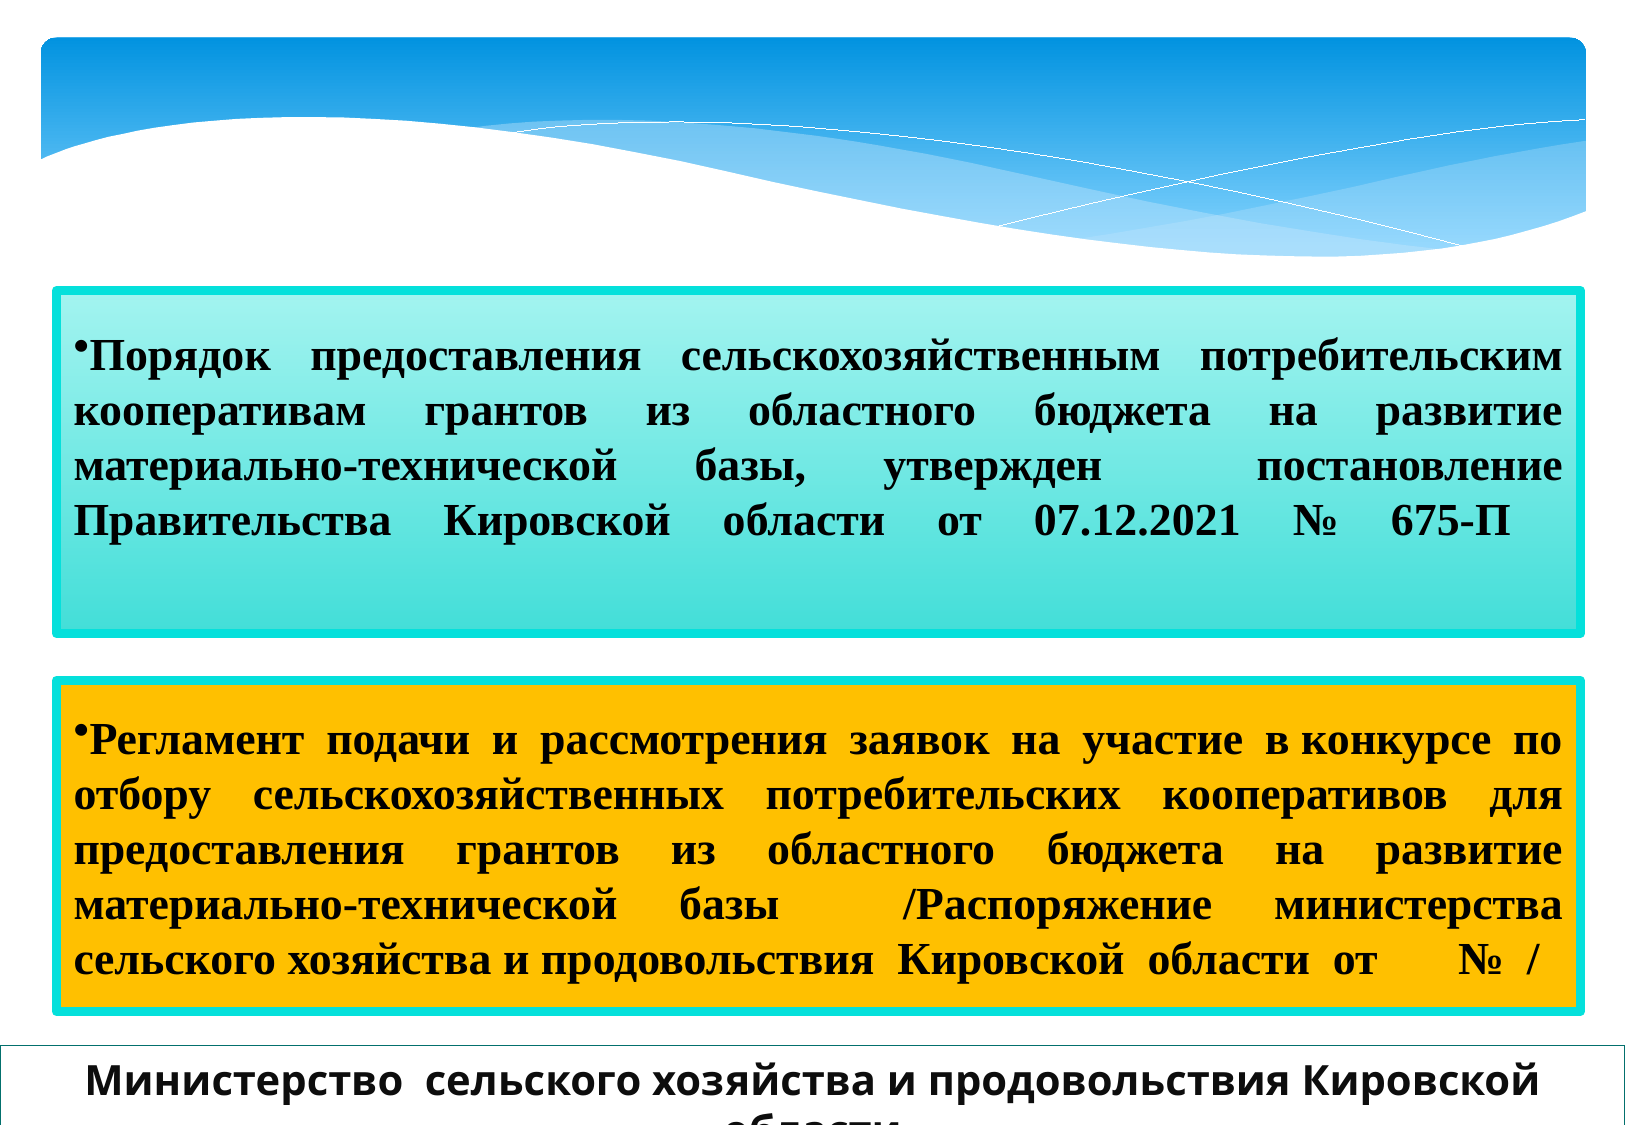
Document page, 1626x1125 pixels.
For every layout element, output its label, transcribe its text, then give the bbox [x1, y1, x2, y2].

text_box Министерство сельского хозяйства и продовольствия Кировской области [0, 1045, 1625, 1125]
text_box Регламент подачи и рассмотрения заявок на участие в конкурсе по отбору сельскохозяйственных потребительских кооперативов для предоставления грантов из областного бюджета на развитие материально-технической базы /Распоряжение министерства сельского хозяйства и продовольствия Кировской области от № / [56, 680, 1581, 1012]
text_box Порядок предоставления сельскохозяйственным потребительским кооперативам грантов из областного бюджета на развитие материально-технической базы, утвержден постановление Правительства Кировской области от 07.12.2021 № 675-П [56, 290, 1581, 634]
